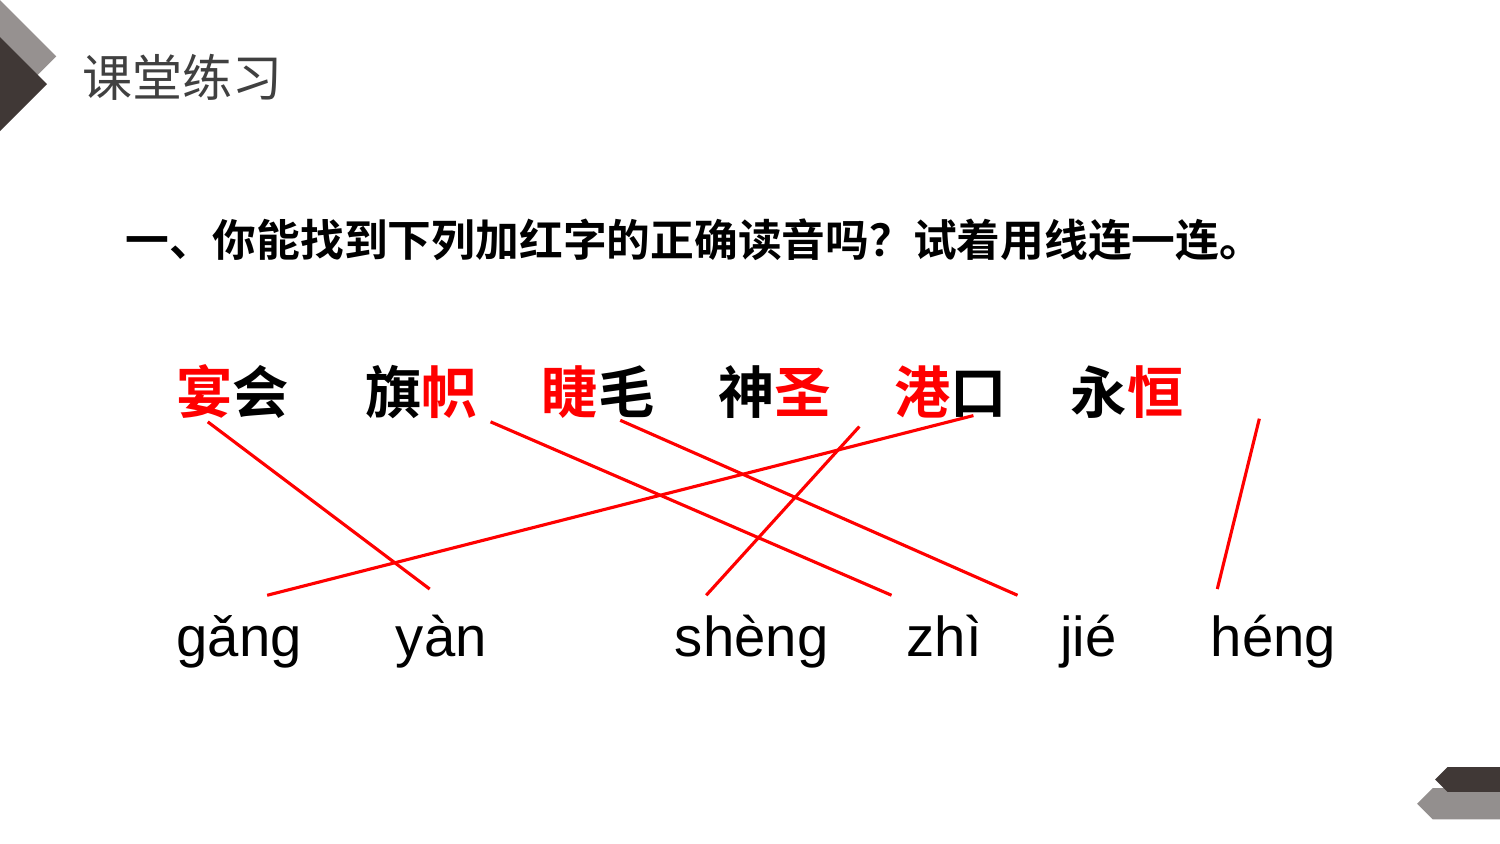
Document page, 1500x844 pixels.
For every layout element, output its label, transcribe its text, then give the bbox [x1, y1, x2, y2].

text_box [267, 415, 974, 596]
text_box 一、你能找到下列加红字的正确读音吗？试着用线连一连。 [114, 196, 1275, 271]
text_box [1217, 418, 1260, 589]
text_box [974, 420, 1018, 596]
text_box 宴会 旗帜 睫毛 神圣 港口 永恒 gǎng yàn shèng zhì jié héng [165, 337, 1350, 673]
text_box 课堂练习 [71, 40, 579, 113]
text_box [207, 421, 267, 590]
